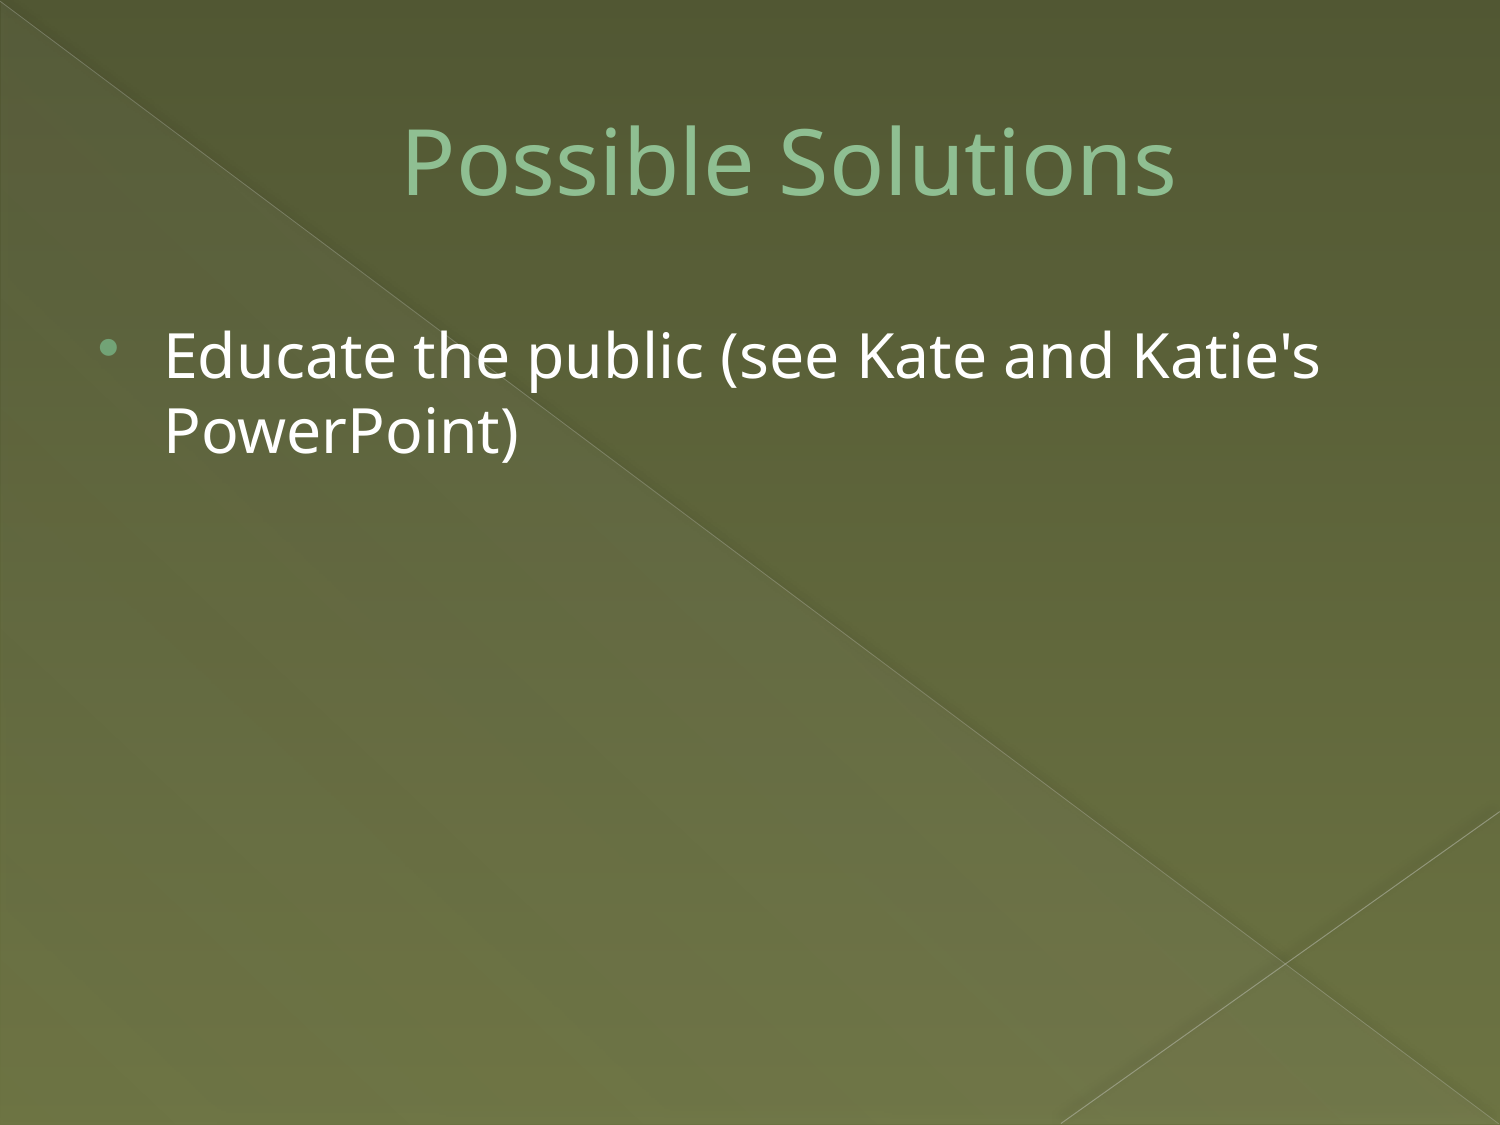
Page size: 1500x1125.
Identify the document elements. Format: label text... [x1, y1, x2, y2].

list Educate the public (see Kate and Katie's PowerPoint) [75, 308, 1425, 1059]
title Possible Solutions [75, 43, 1425, 274]
